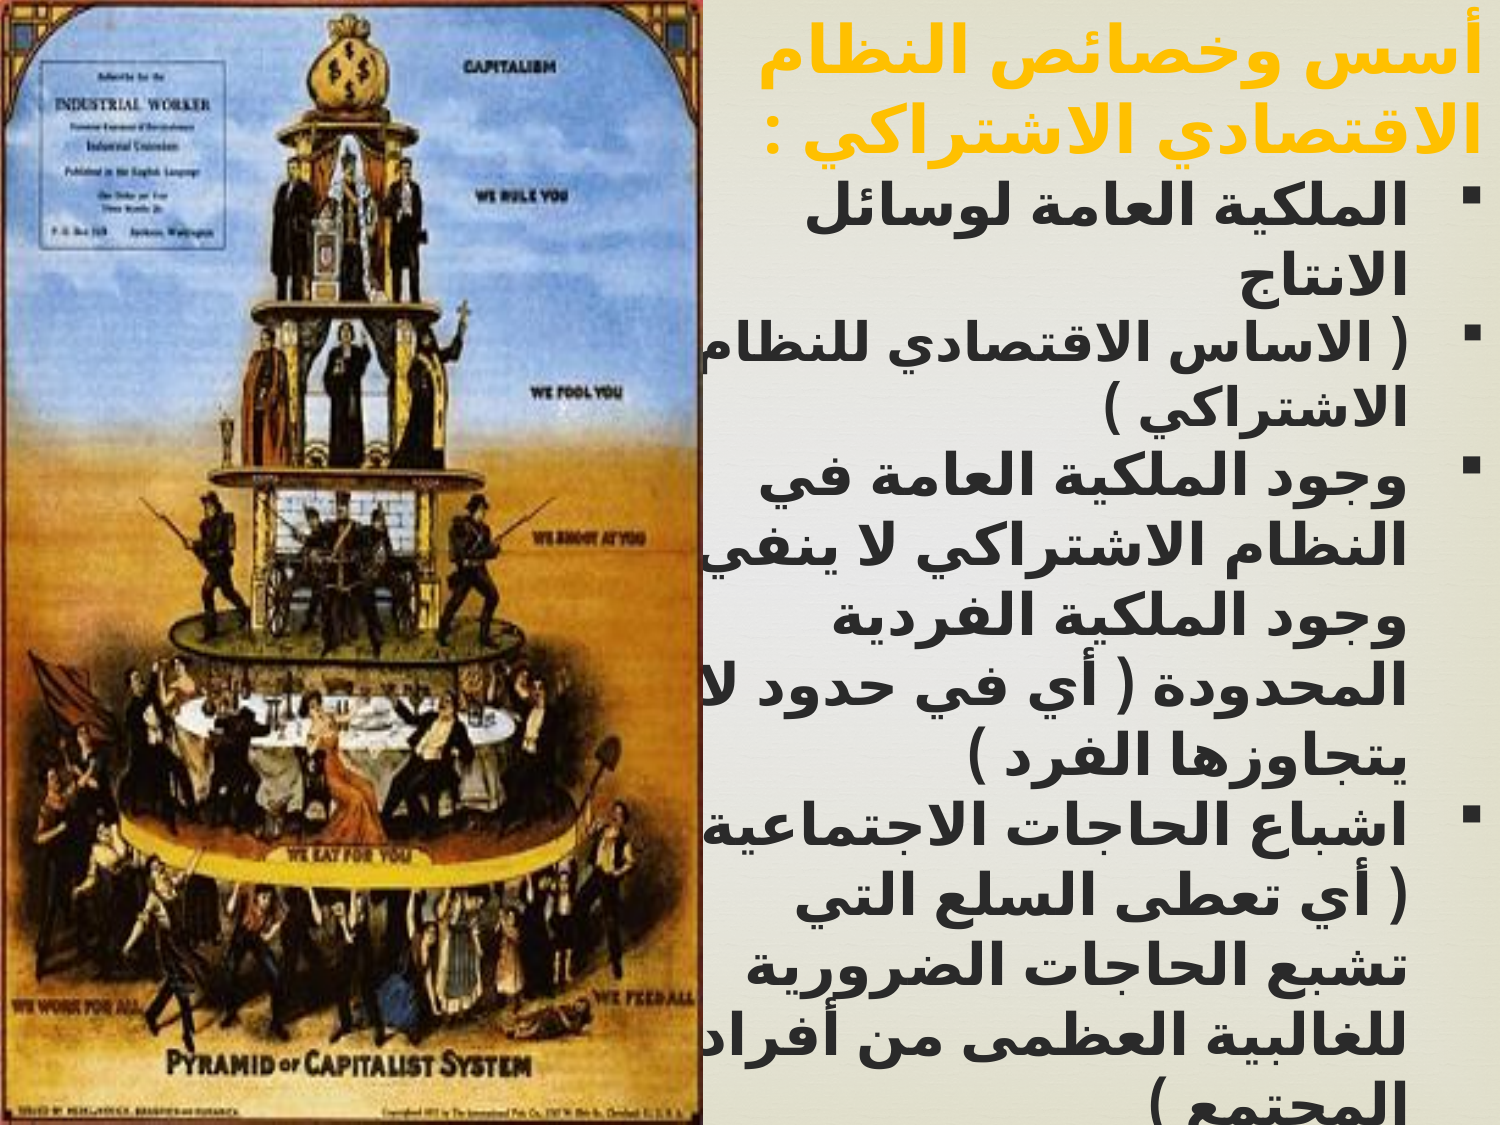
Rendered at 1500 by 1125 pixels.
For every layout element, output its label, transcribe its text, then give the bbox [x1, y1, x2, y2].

picture [0, 0, 704, 1125]
text_box أسس وخصائص النظام الاقتصادي الاشتراكي : الملكية العامة لوسائل الانتاج ( الاساس الاقتصادي للنظام الاشتراكي ) وجود الملكية العامة في النظام الاشتراكي لا ينفي وجود الملكية الفردية المحدودة ( أي في حدود لا يتجاوزها الفرد ) اشباع الحاجات الاجتماعية ( أي تعطى السلع التي تشبع الحاجات الضرورية للغالبية العظمى من أفراد المجتمع ) التخطيط المركزي : ( ويعني تنظيم النشاط المتعلق بعملية النشاط والتبادل والتوزيع والاستهلاك ) بدلاً من جهاز الاثمان ، الذي تعتمد عليه الرأسمالية [706, 0, 1500, 1125]
